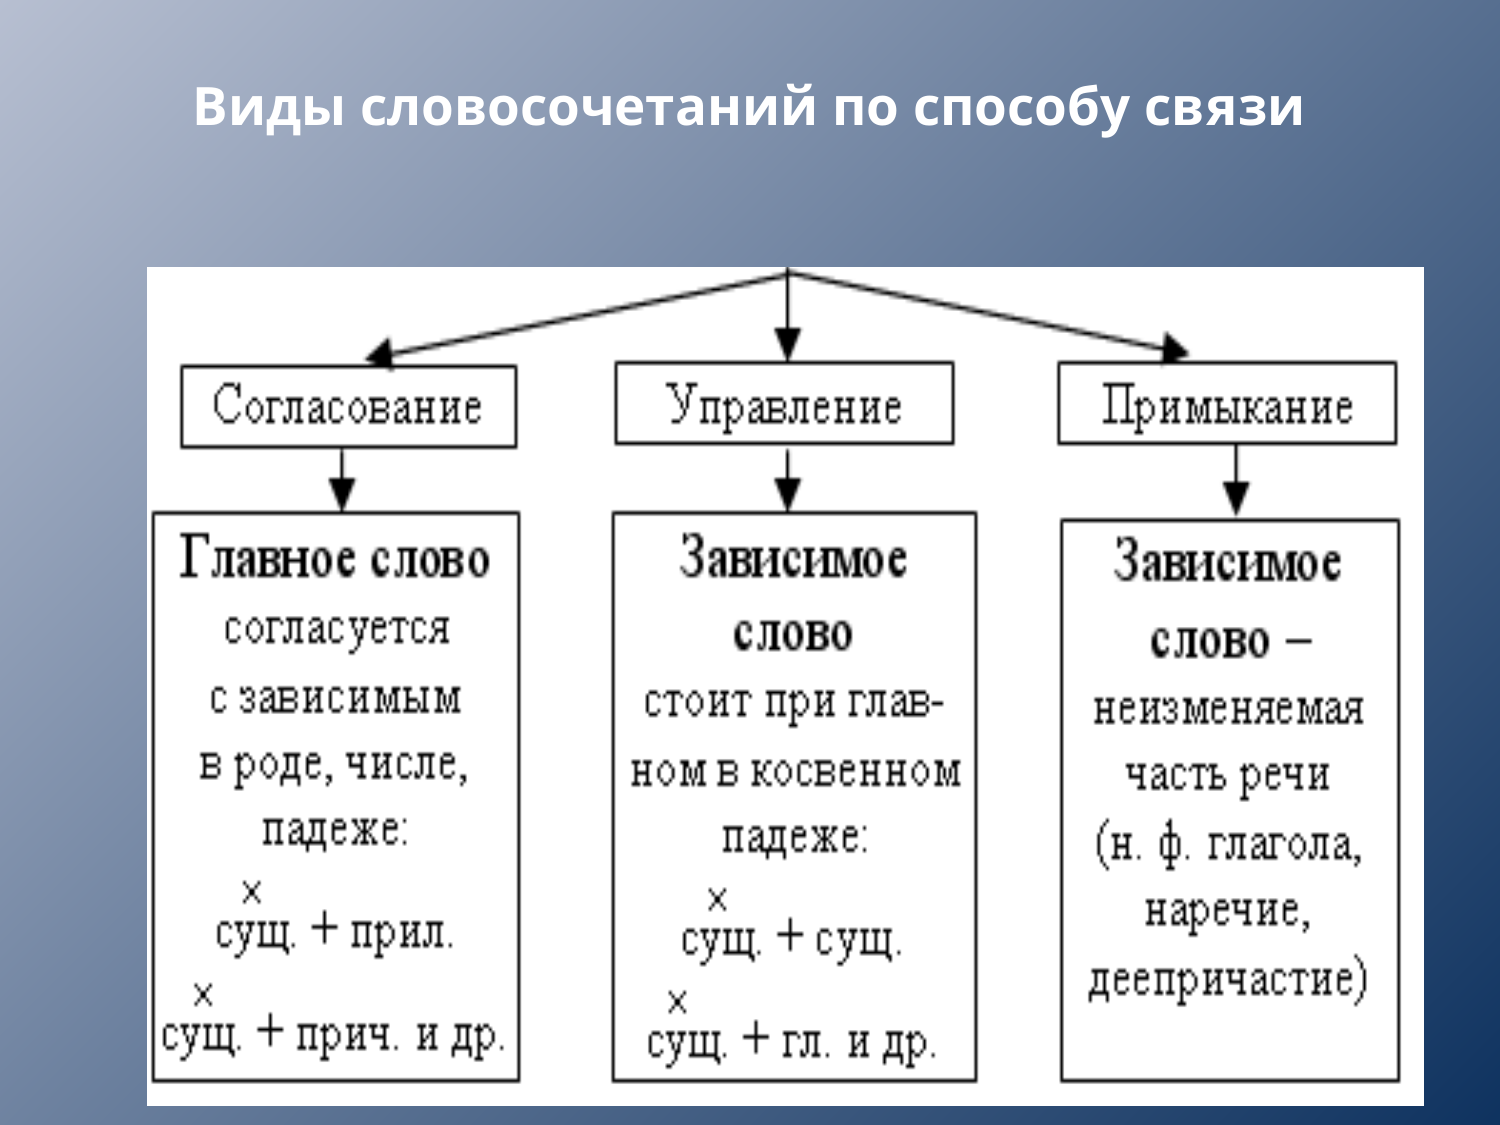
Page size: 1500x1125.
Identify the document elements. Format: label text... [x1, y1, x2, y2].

picture [147, 266, 1424, 1107]
title Виды словосочетаний по способу связи [75, 0, 1425, 209]
